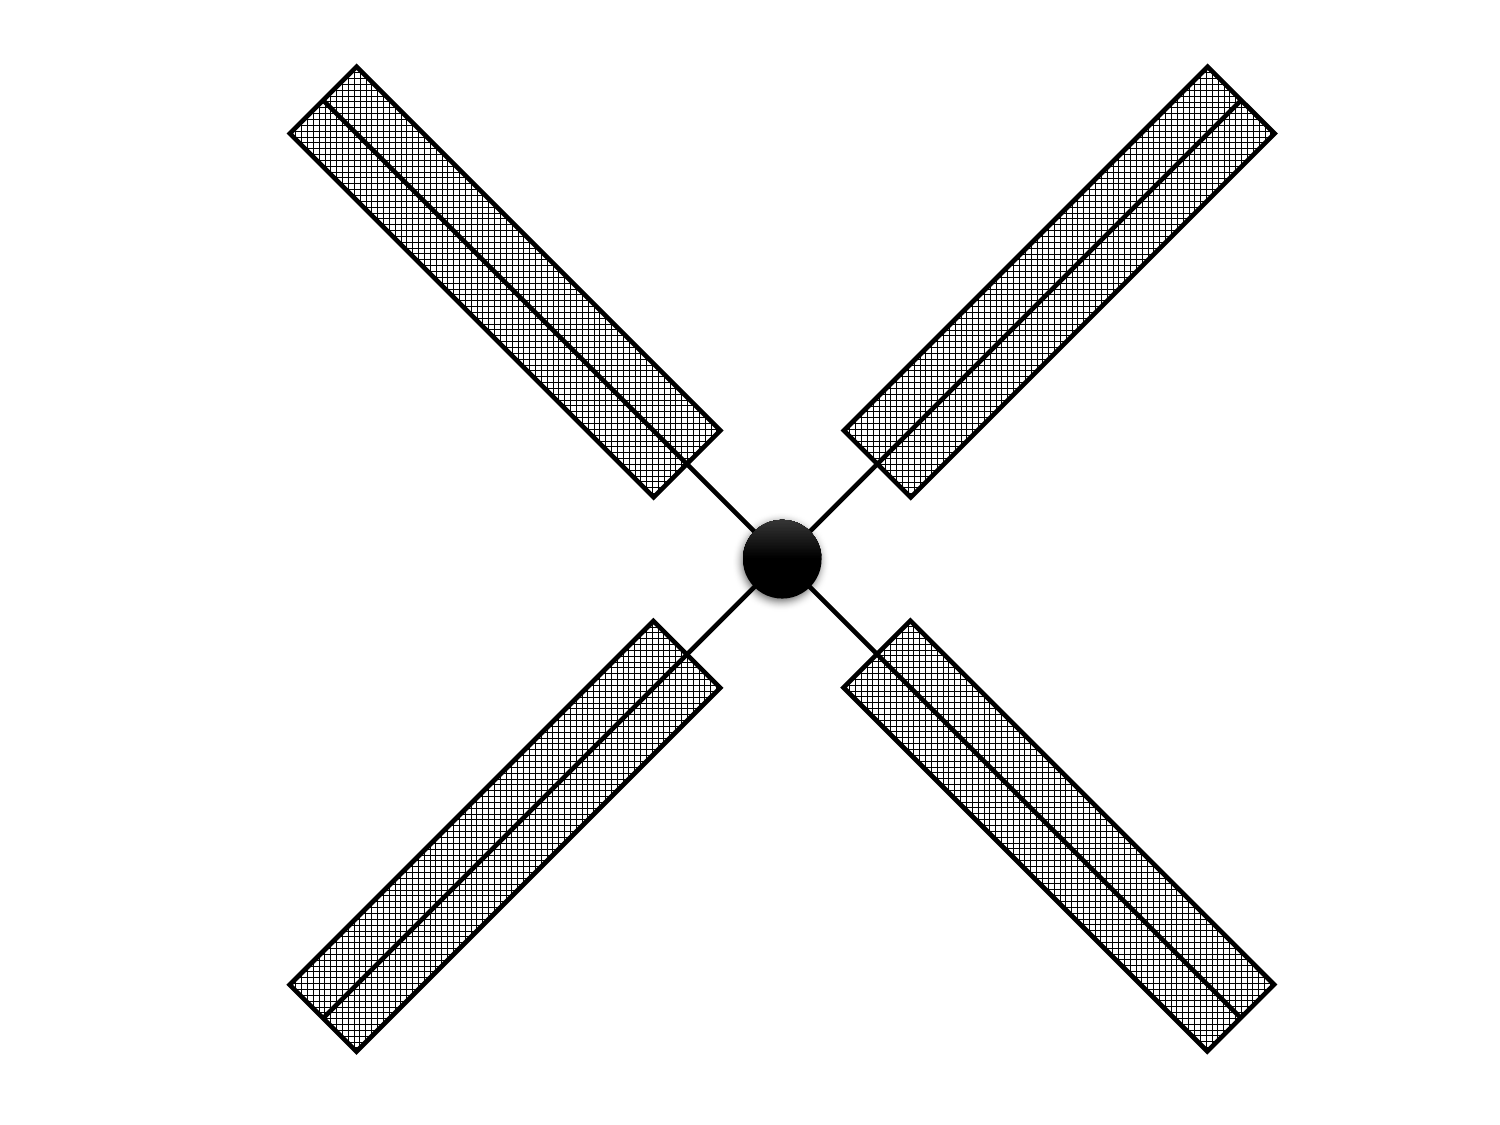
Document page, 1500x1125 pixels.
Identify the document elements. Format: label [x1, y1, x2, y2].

text_box [133, 0, 1431, 1125]
